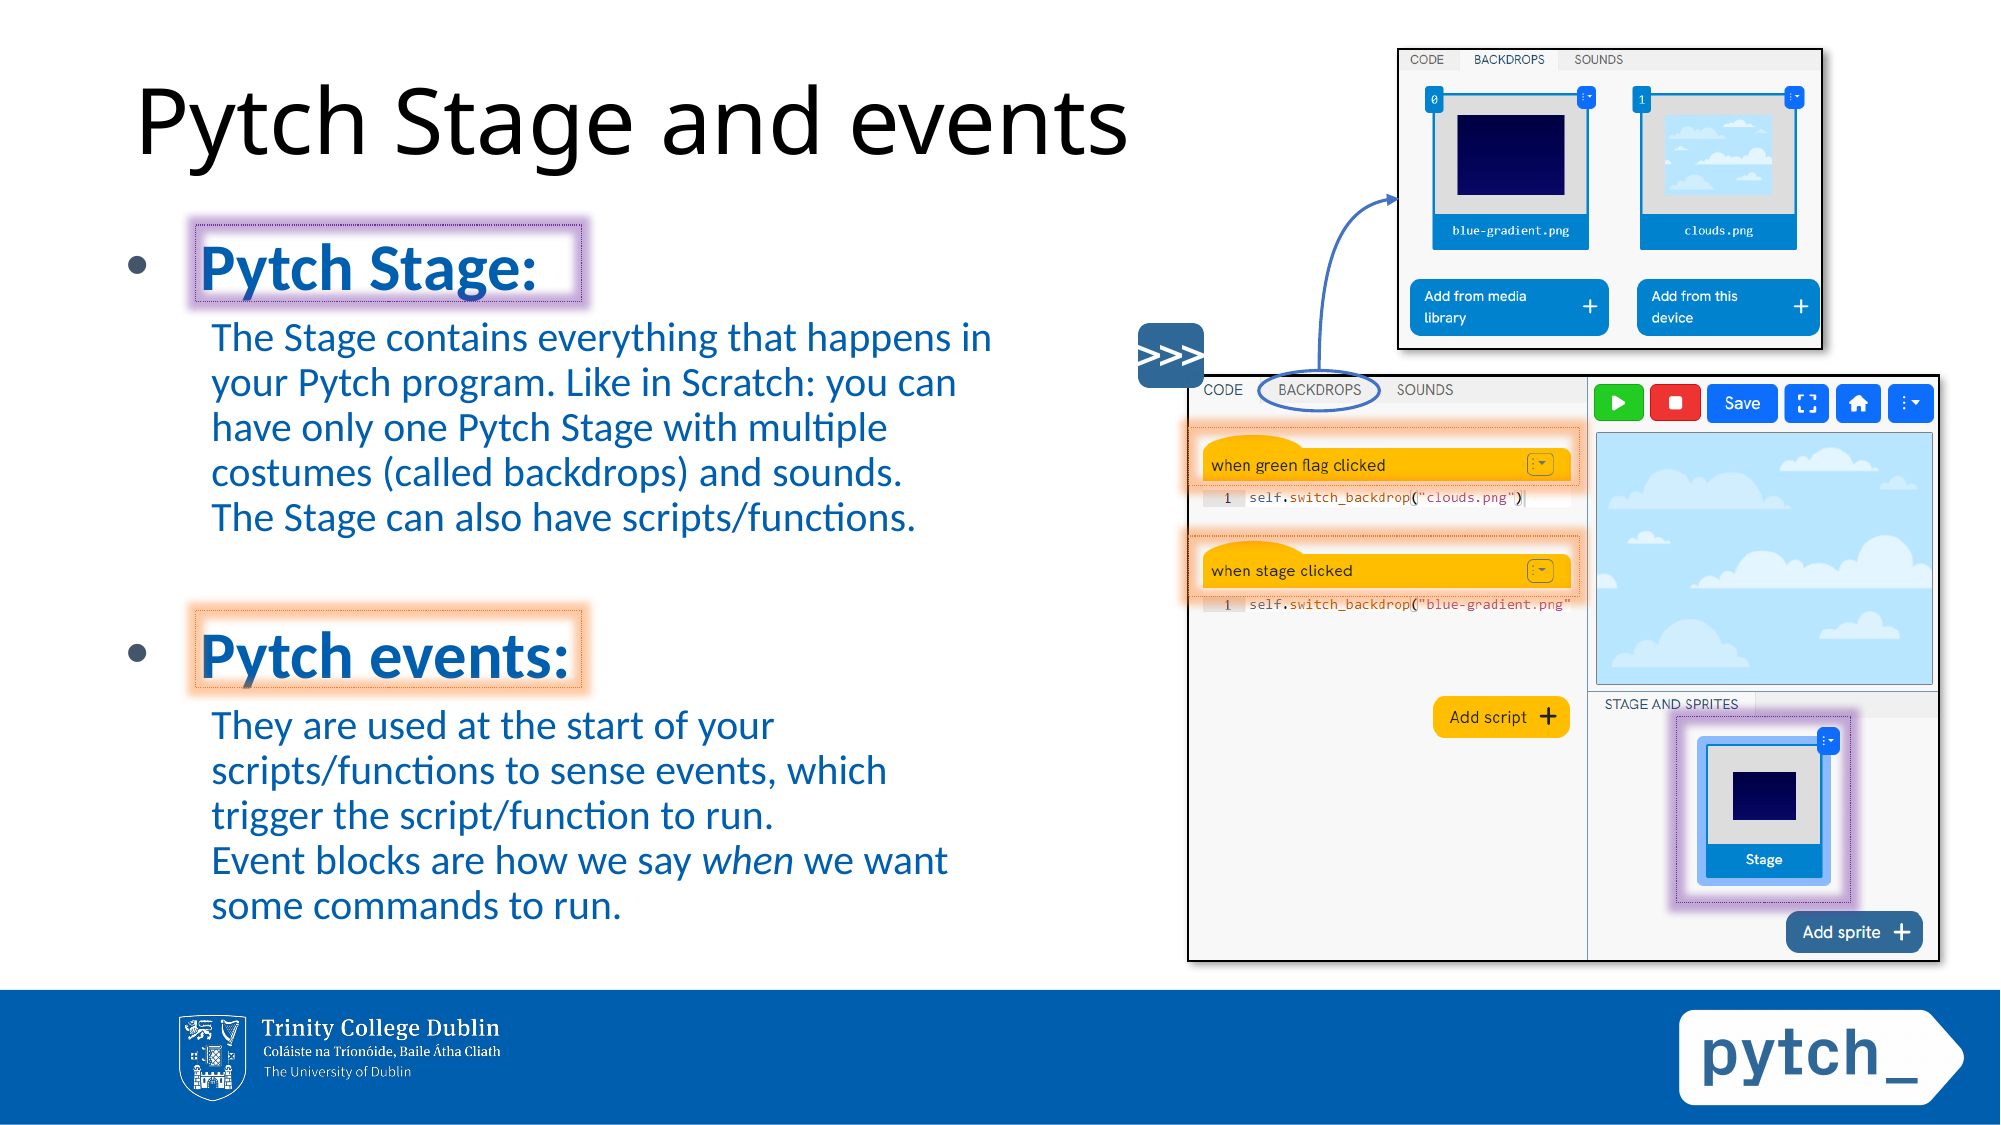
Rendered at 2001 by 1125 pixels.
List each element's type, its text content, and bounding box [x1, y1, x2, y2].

list Pytch Stage: The Stage contains everything that happens in your Pytch program. Like in Scratch: you can have only one Pytch Stage with multiple costumes (called backdrops) and sounds. The Stage can also have scripts/functions. Pytch events: They are used at the start of your scripts/functions to sense events, which trigger the script/function to run. Event blocks are how we say when we want some commands to run. [110, 224, 1026, 944]
text_box [195, 224, 582, 302]
picture [1138, 323, 1938, 960]
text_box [1273, 244, 1446, 325]
title Pytch Stage and events [119, 16, 1845, 234]
picture [1590, 894, 2001, 1125]
picture [178, 1014, 502, 1102]
picture [1399, 49, 1822, 348]
text_box [1277, 370, 1361, 376]
text_box [195, 610, 582, 688]
